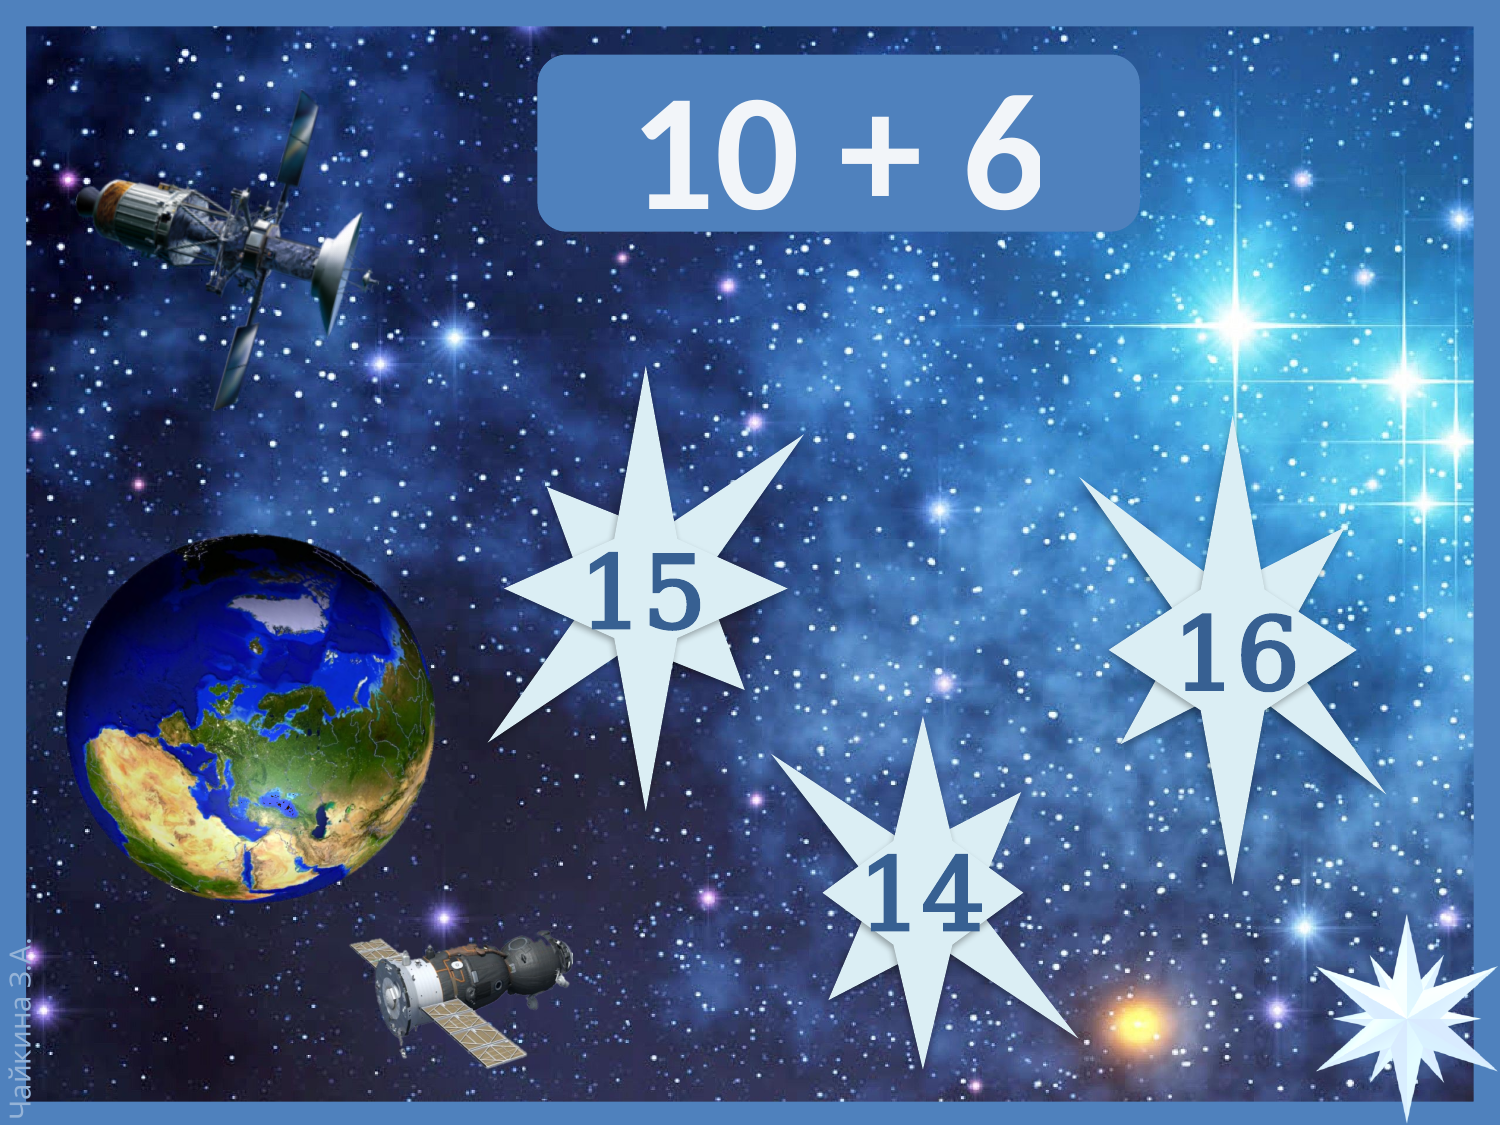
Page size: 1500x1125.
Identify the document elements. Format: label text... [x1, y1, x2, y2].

picture [1, 27, 1499, 1125]
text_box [715, 715, 1135, 1070]
text_box 10 + 6 [535, 52, 1142, 234]
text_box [1076, 414, 1389, 885]
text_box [424, 365, 867, 812]
